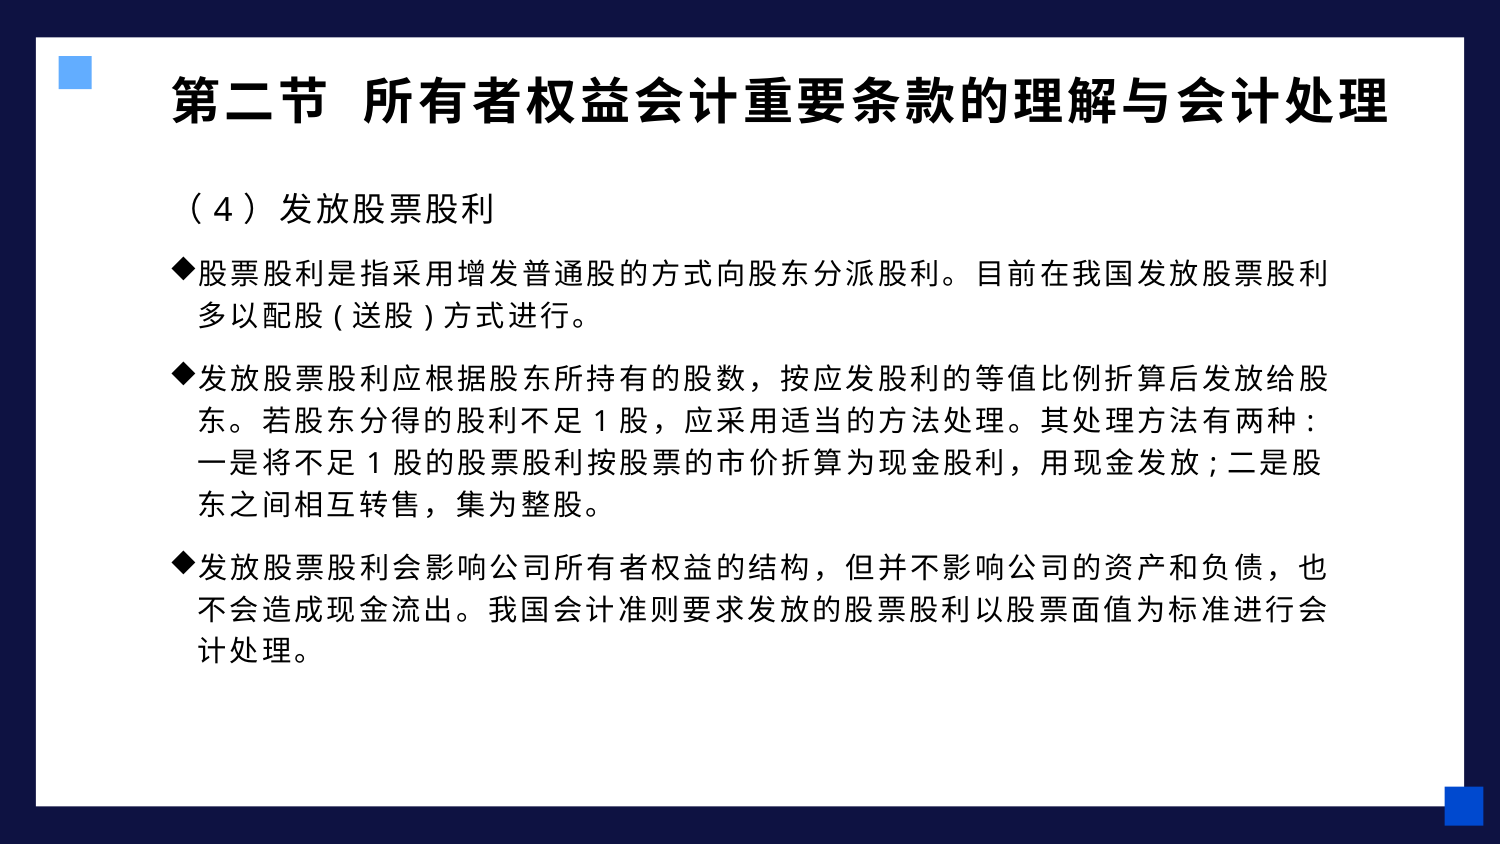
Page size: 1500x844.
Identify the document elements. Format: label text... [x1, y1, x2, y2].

title 第二节 所有者权益会计重要条款的理解与会计处理 [141, 48, 1415, 139]
list （4）发放股票股利 股票股利是指采用增发普通股的方式向股东分派股利。目前在我国发放股票股利多以配股(送股)方式进行。 发放股票股利应根据股东所持有的股数，按应发股利的等值比例折算后发放给股东。若股东分得的股利不足1股，应采用适当的方法处理。其处理方法有两种:一是将不足1股的股票股利按股票的市价折算为现金股利，用现金发放;二是股东之间相互转售，集为整股。 发放股票股利会影响公司所有者权益的结构，但并不影响公司的资产和负债，也不会造成现金流出。我国会计准则要求发放的股票股利以股票面值为标准进行会计处理。 [152, 179, 1348, 605]
